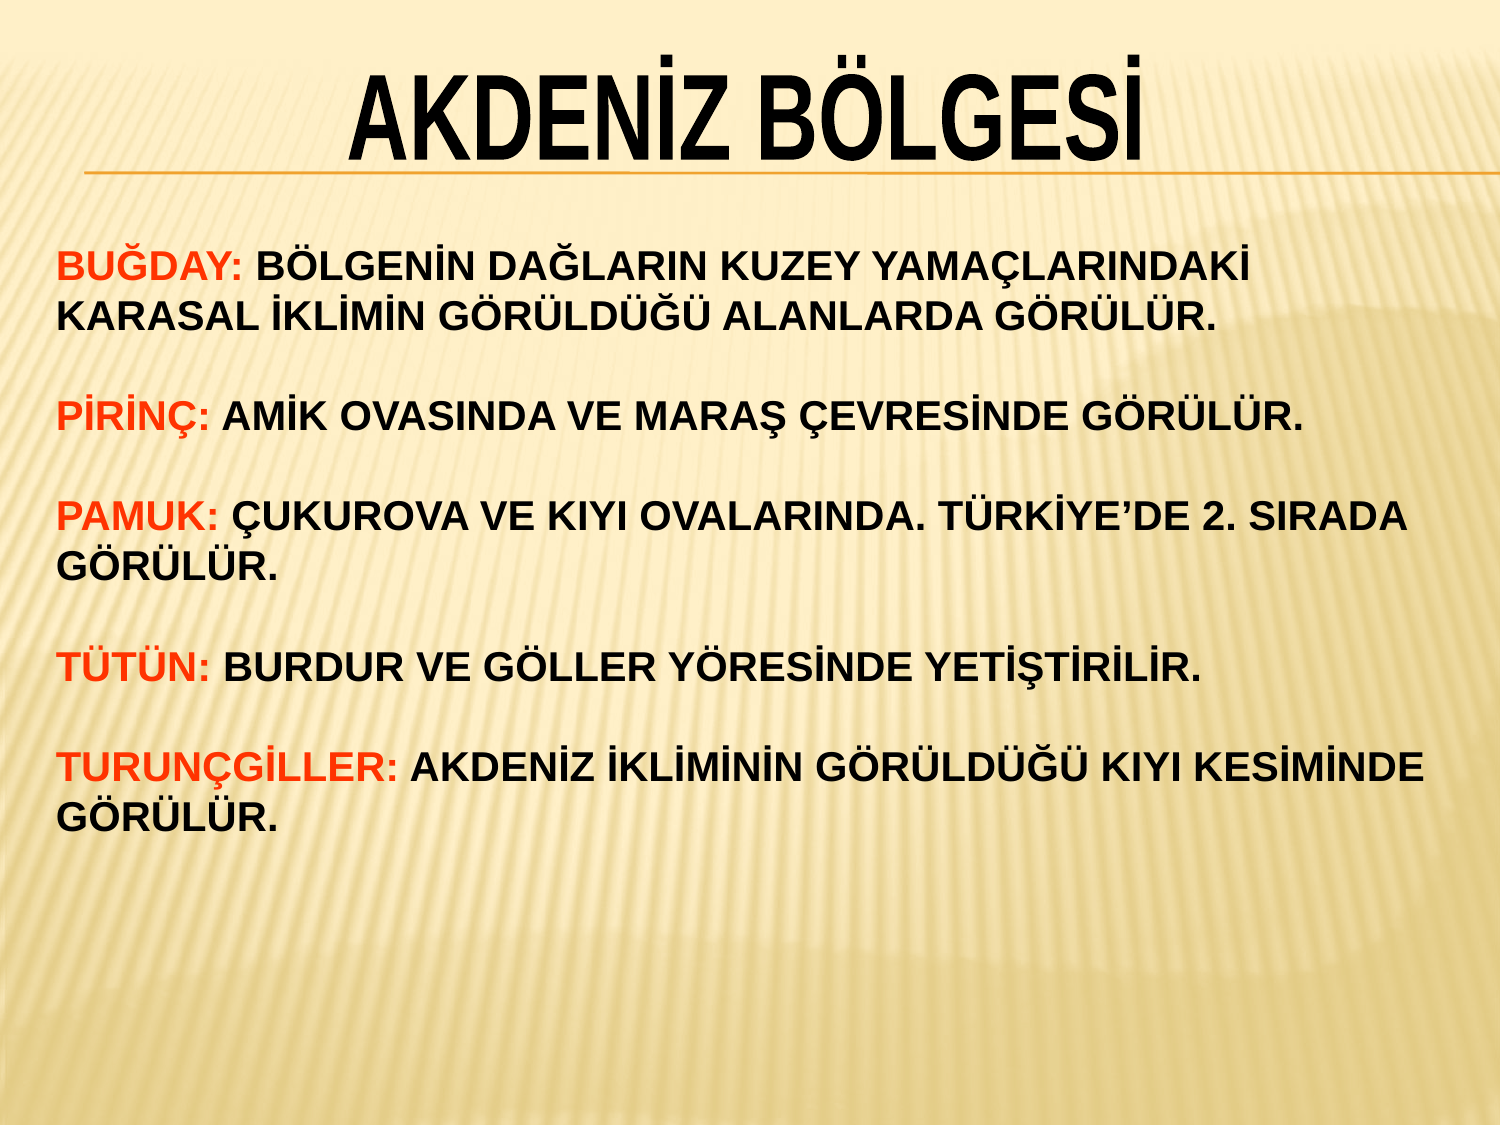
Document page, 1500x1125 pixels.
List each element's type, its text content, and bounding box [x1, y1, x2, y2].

text_box BUĞDAY: BÖLGENİN DAĞLARIN KUZEY YAMAÇLARINDAKİ KARASAL İKLİMİN GÖRÜLDÜĞÜ ALANLARDA GÖRÜLÜR. PİRİNÇ: AMİK OVASINDA VE MARAŞ ÇEVRESİNDE GÖRÜLÜR. PAMUK: ÇUKUROVA VE KIYI OVALARINDA. TÜRKİYE’DE 2. SIRADA GÖRÜLÜR. TÜTÜN: BURDUR VE GÖLLER YÖRESİNDE YETİŞTİRİLİR. TURUNÇGİLLER: AKDENİZ İKLİMİNİN GÖRÜLDÜĞÜ KIYI KESİMİNDE GÖRÜLÜR. [41, 231, 1447, 947]
